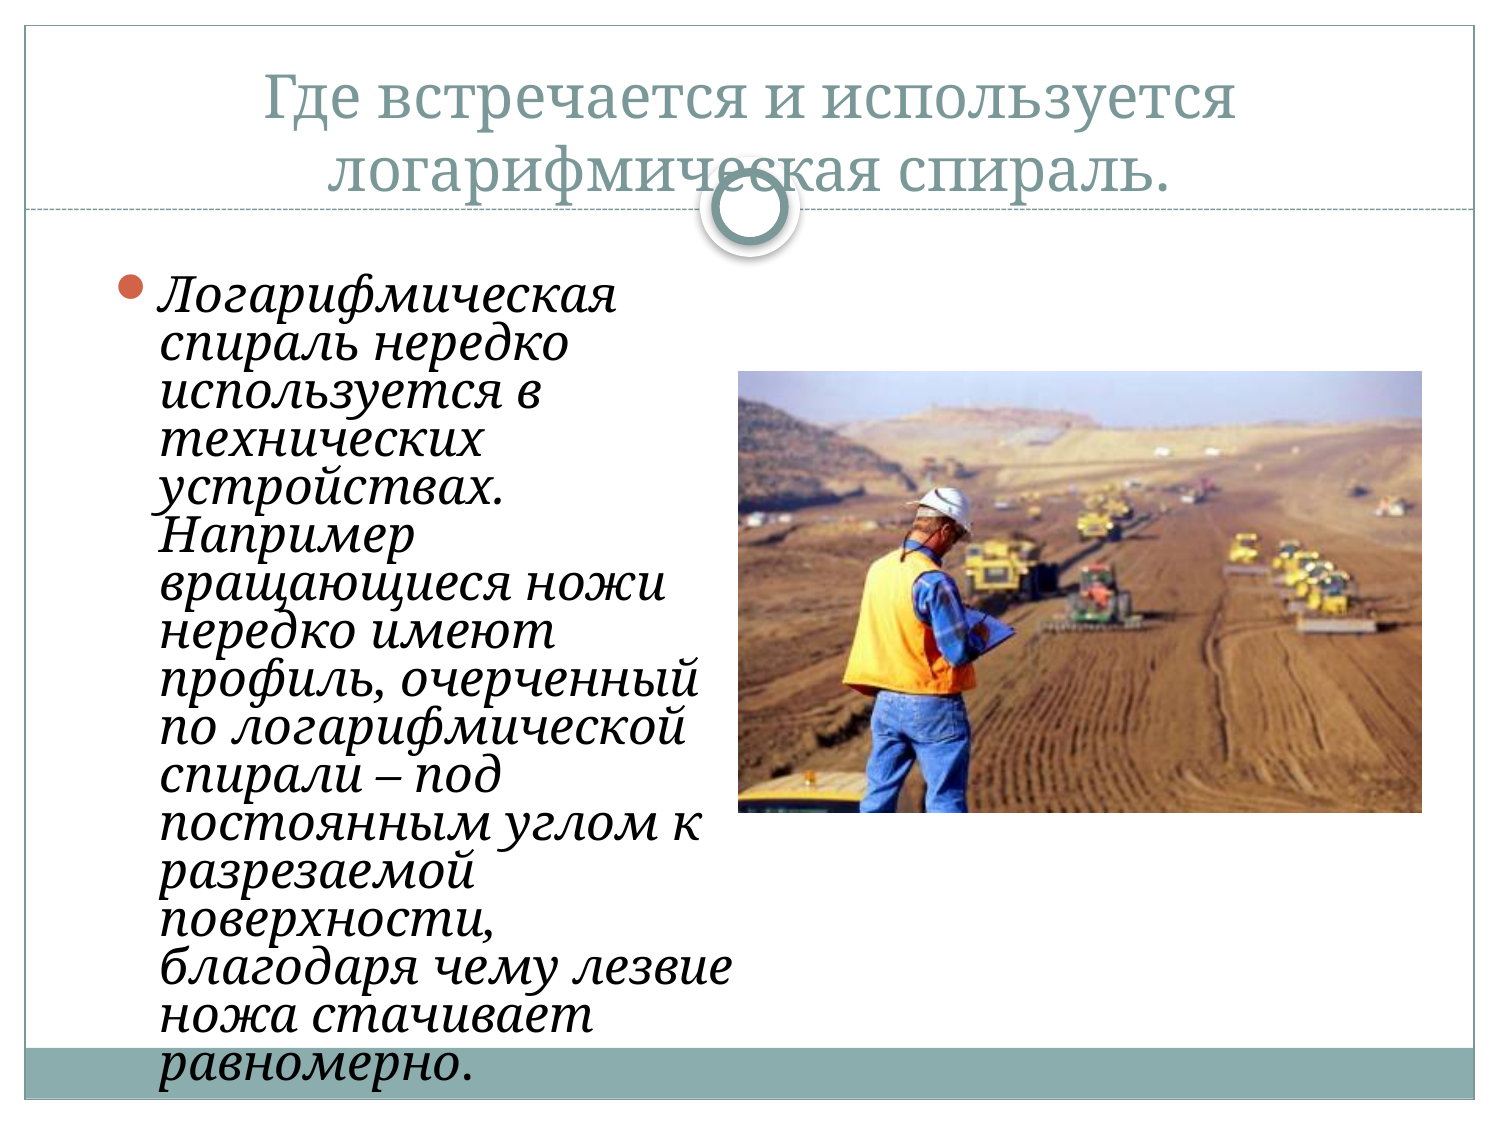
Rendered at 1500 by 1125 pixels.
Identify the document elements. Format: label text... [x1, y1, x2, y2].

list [738, 370, 1423, 814]
title Где встречается и используется логарифмическая спираль. [75, 47, 1425, 211]
list Логарифмическая спираль нередко используется в технических устройствах. Например вращающиеся ножи нередко имеют профиль, очерченный по логарифмической спирали – под постоянным углом к разрезаемой поверхности, благодаря чему лезвие ножа стачивает равномерно. [100, 267, 763, 1059]
